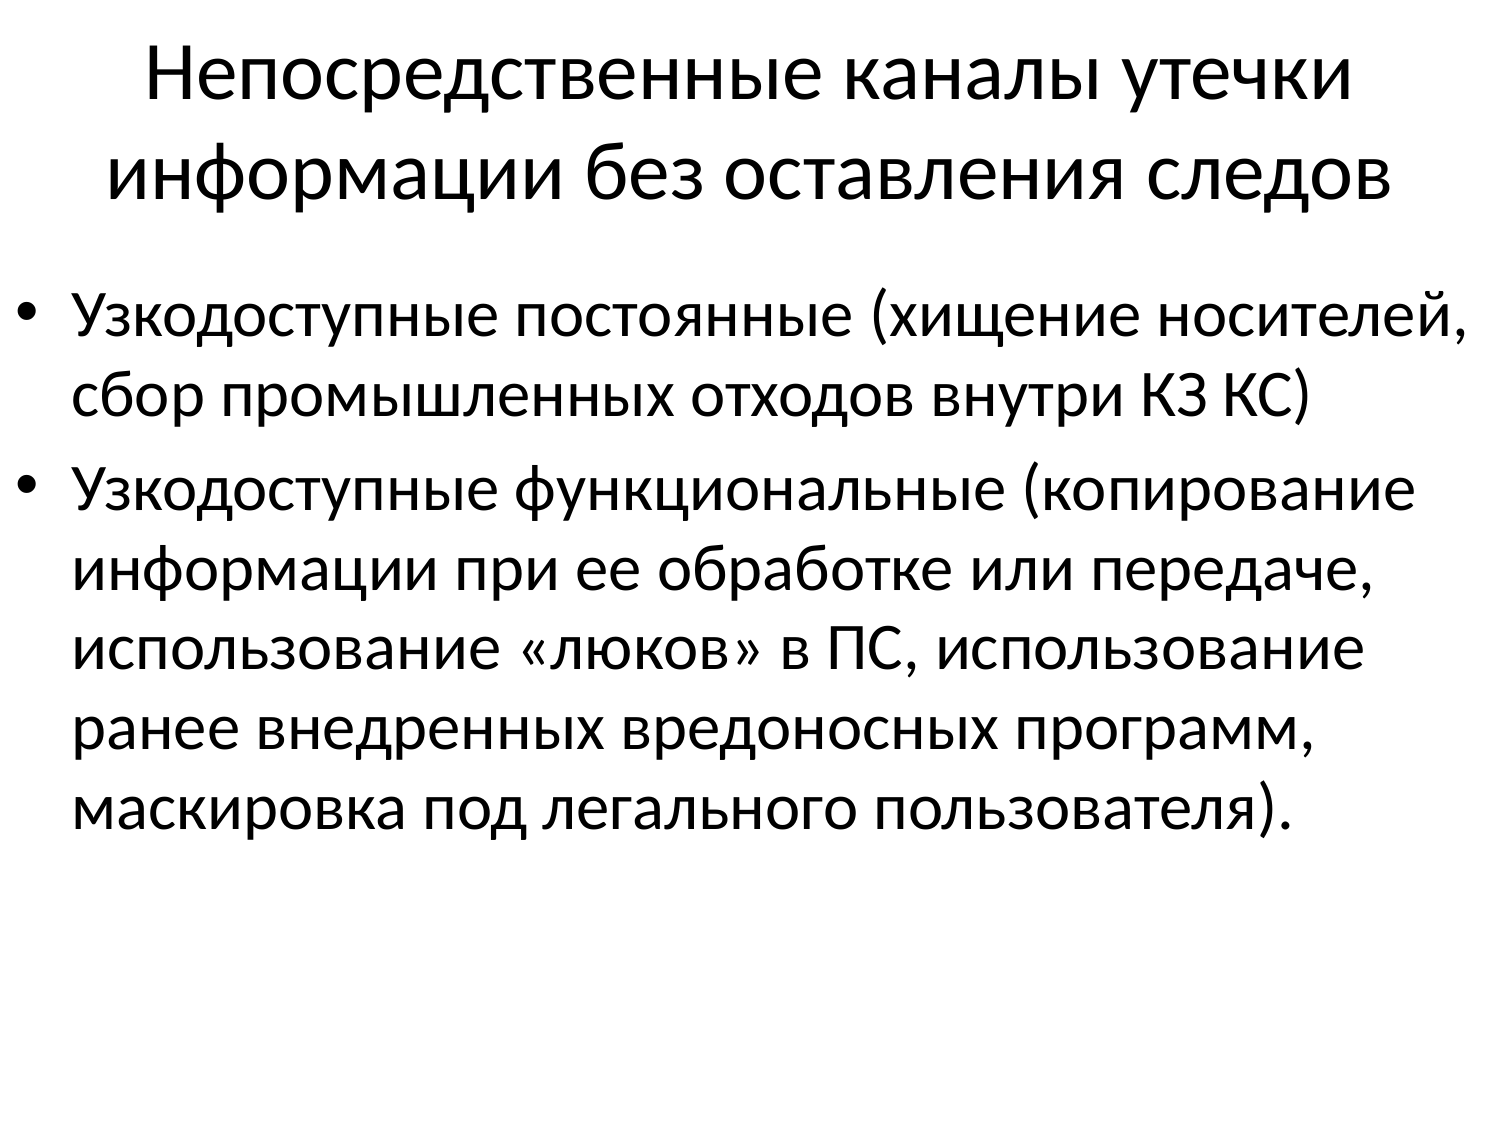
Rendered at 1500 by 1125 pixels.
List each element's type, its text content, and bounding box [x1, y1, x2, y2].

title Непосредственные каналы утечки информации без оставления следов [0, 0, 1500, 233]
list Узкодоступные постоянные (хищение носителей, сбор промышленных отходов внутри КЗ КС) Узкодоступные функциональные (копирование информации при ее обработке или передаче, использование «люков» в ПС, использование ранее внедренных вредоносных программ, маскировка под легального пользователя). [0, 262, 1500, 1125]
